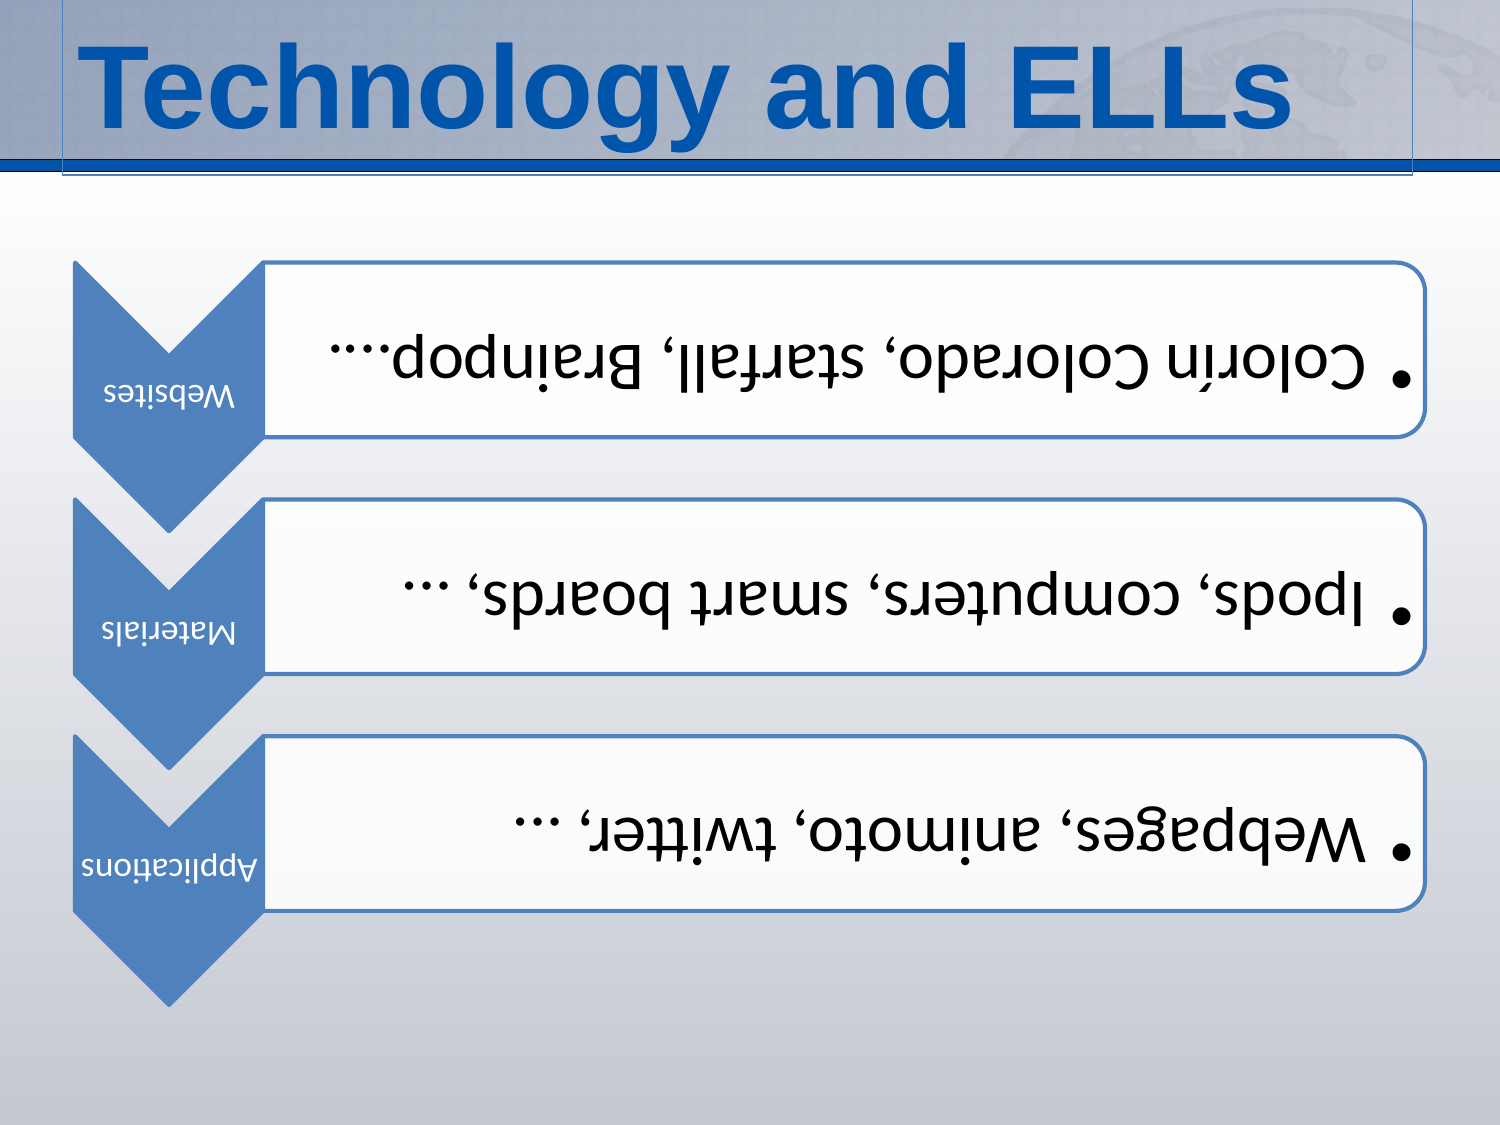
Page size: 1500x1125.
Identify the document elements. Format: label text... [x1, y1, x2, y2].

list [74, 262, 1426, 1006]
picture [0, 0, 1500, 1125]
title Technology and ELLs [62, 0, 1413, 176]
